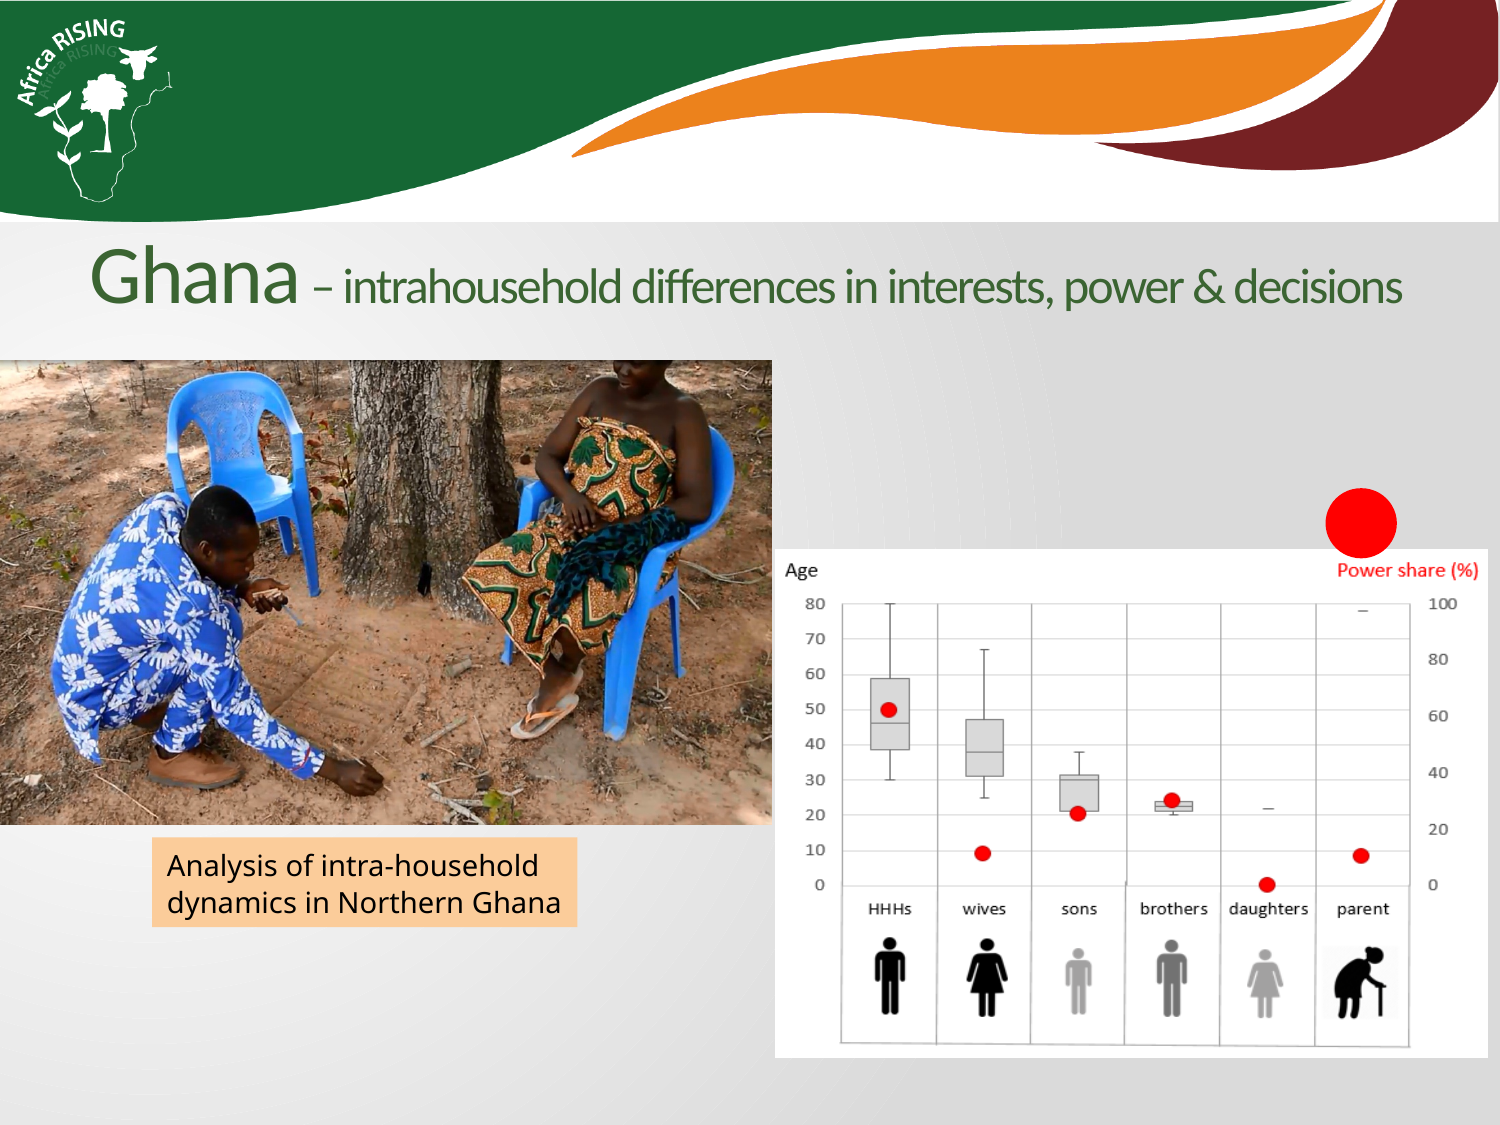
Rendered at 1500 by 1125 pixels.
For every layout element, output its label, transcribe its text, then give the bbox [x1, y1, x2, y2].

picture [0, 0, 1499, 222]
text_box [1325, 488, 1397, 542]
title Ghana – intrahousehold differences in interests, power & decisions [75, 212, 1425, 338]
picture [0, 359, 772, 826]
text_box Analysis of intra-household dynamics in Northern Ghana [152, 837, 578, 928]
picture [774, 549, 1488, 1058]
